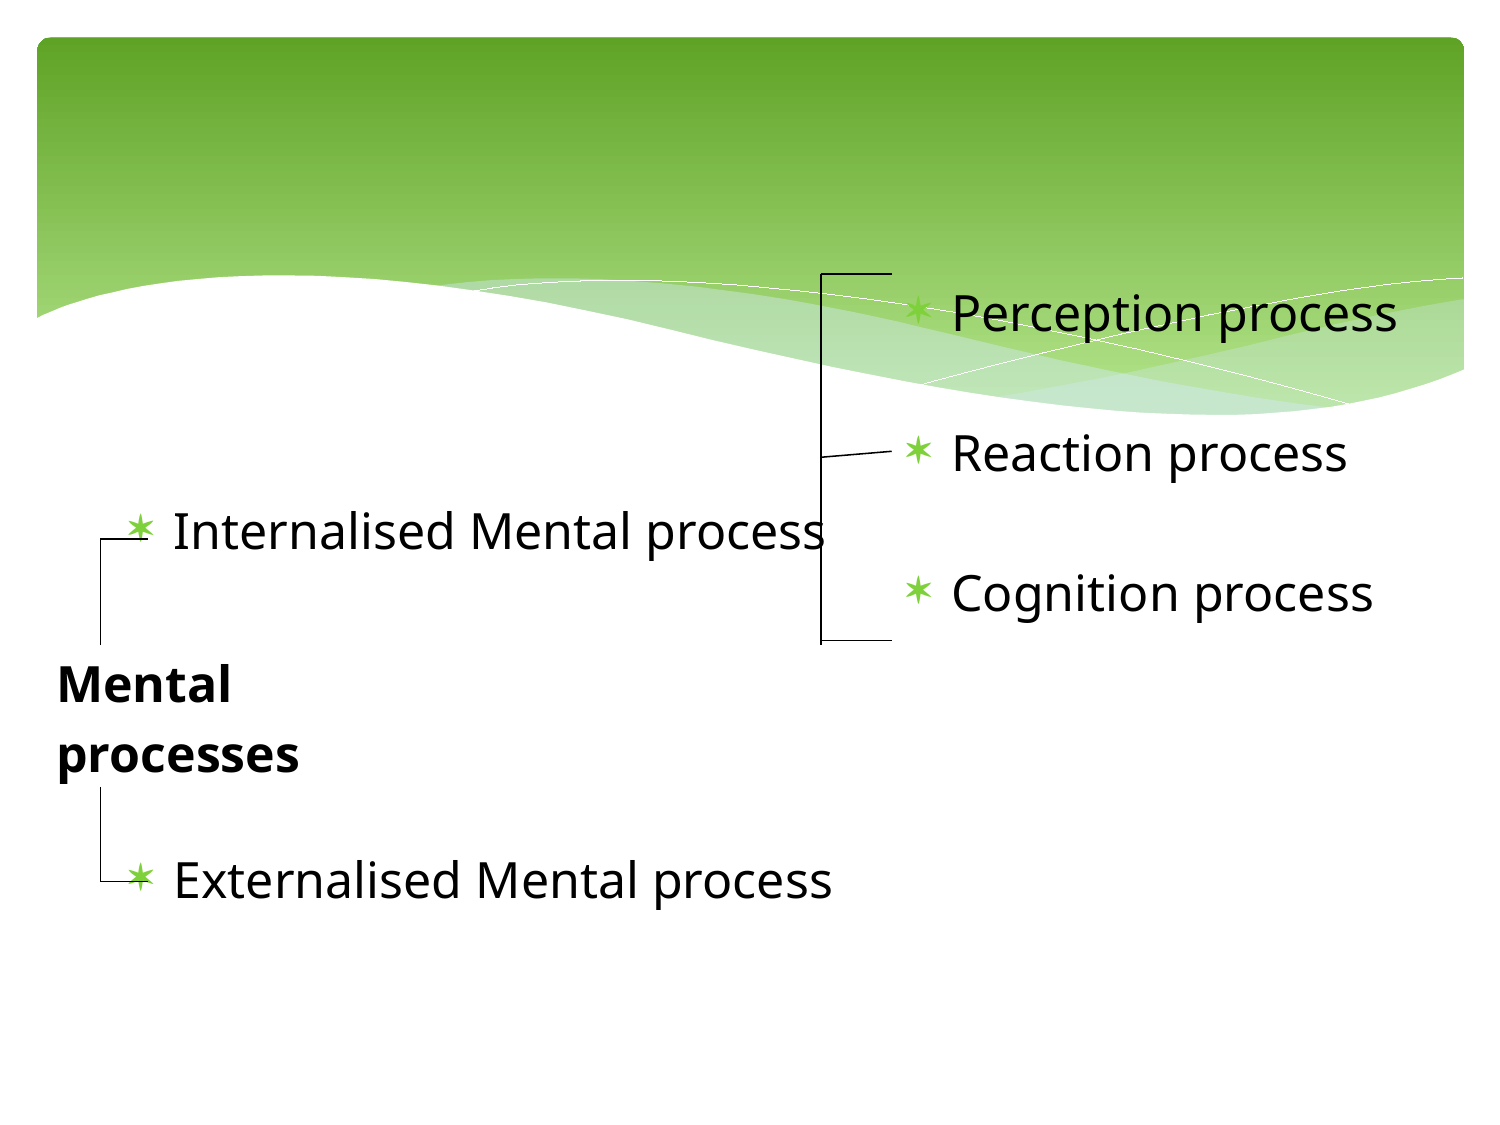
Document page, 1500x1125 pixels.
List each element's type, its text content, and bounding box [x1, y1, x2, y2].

text_box Perception process Reaction process Cognition process [891, 273, 1500, 629]
list Mental processes [41, 645, 113, 805]
text_box Internalised Mental process Externalised Mental process [113, 491, 864, 917]
